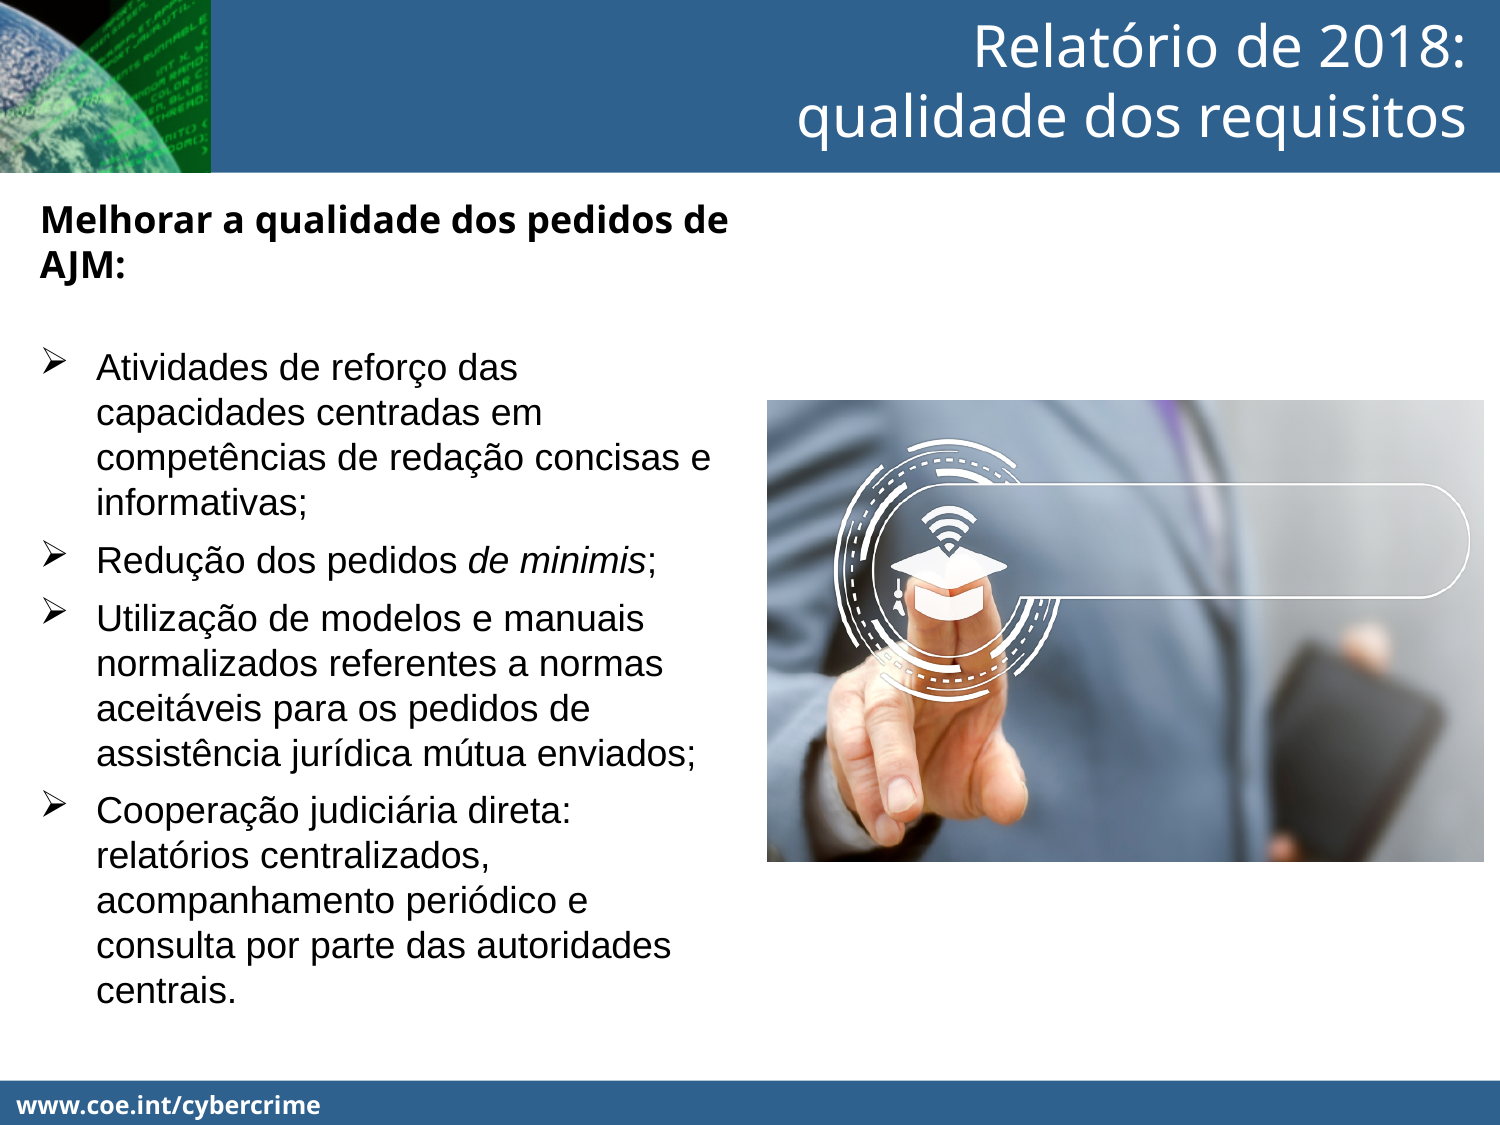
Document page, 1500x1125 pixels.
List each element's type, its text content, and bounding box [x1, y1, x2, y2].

picture [0, 0, 212, 173]
text_box [0, 1079, 1500, 1125]
text_box Melhorar a qualidade dos pedidos de AJM: Atividades de reforço das capacidades centradas em competências de redação concisas e informativas; Redução dos pedidos de minimis; Utilização de modelos e manuais normalizados referentes a normas aceitáveis para os pedidos de assistência jurídica mútua enviados; Cooperação judiciária direta: relatórios centralizados, acompanhamento periódico e consulta por parte das autoridades centrais. [24, 188, 750, 1019]
text_box Relatório de 2018: qualidade dos requisitos [230, 1, 1483, 157]
picture [766, 400, 1484, 863]
text_box [214, 0, 1500, 175]
text_box www.coe.int/cybercrime [1, 1082, 1500, 1125]
